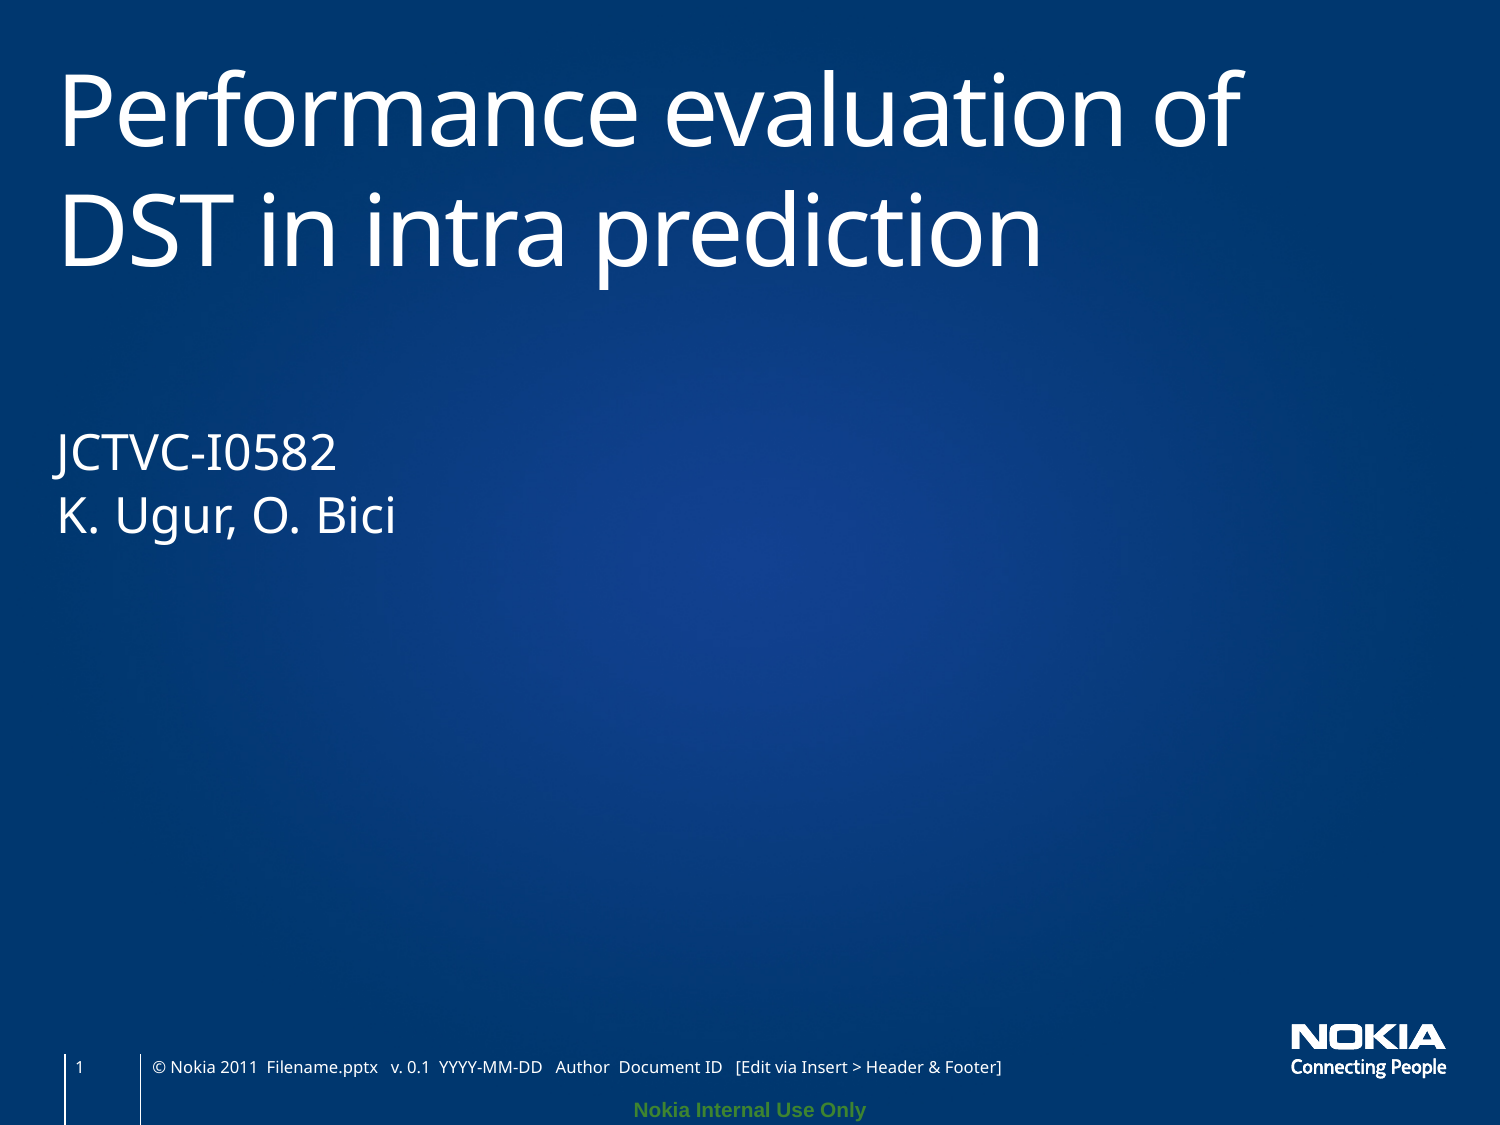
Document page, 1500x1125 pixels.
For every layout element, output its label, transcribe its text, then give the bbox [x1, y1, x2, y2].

picture [0, 0, 1500, 1125]
title Performance evaluation of DST in intra prediction [56, 46, 1433, 411]
footer © Nokia 2011 Filename.pptx v. 0.1 YYYY-MM-DD Author Document ID [Edit via Insert > Header & Footer] [152, 1057, 1231, 1079]
slide_number 1 [75, 1058, 124, 1079]
list JCTVC-I0582 K. Ugur, O. Bici [56, 420, 746, 544]
